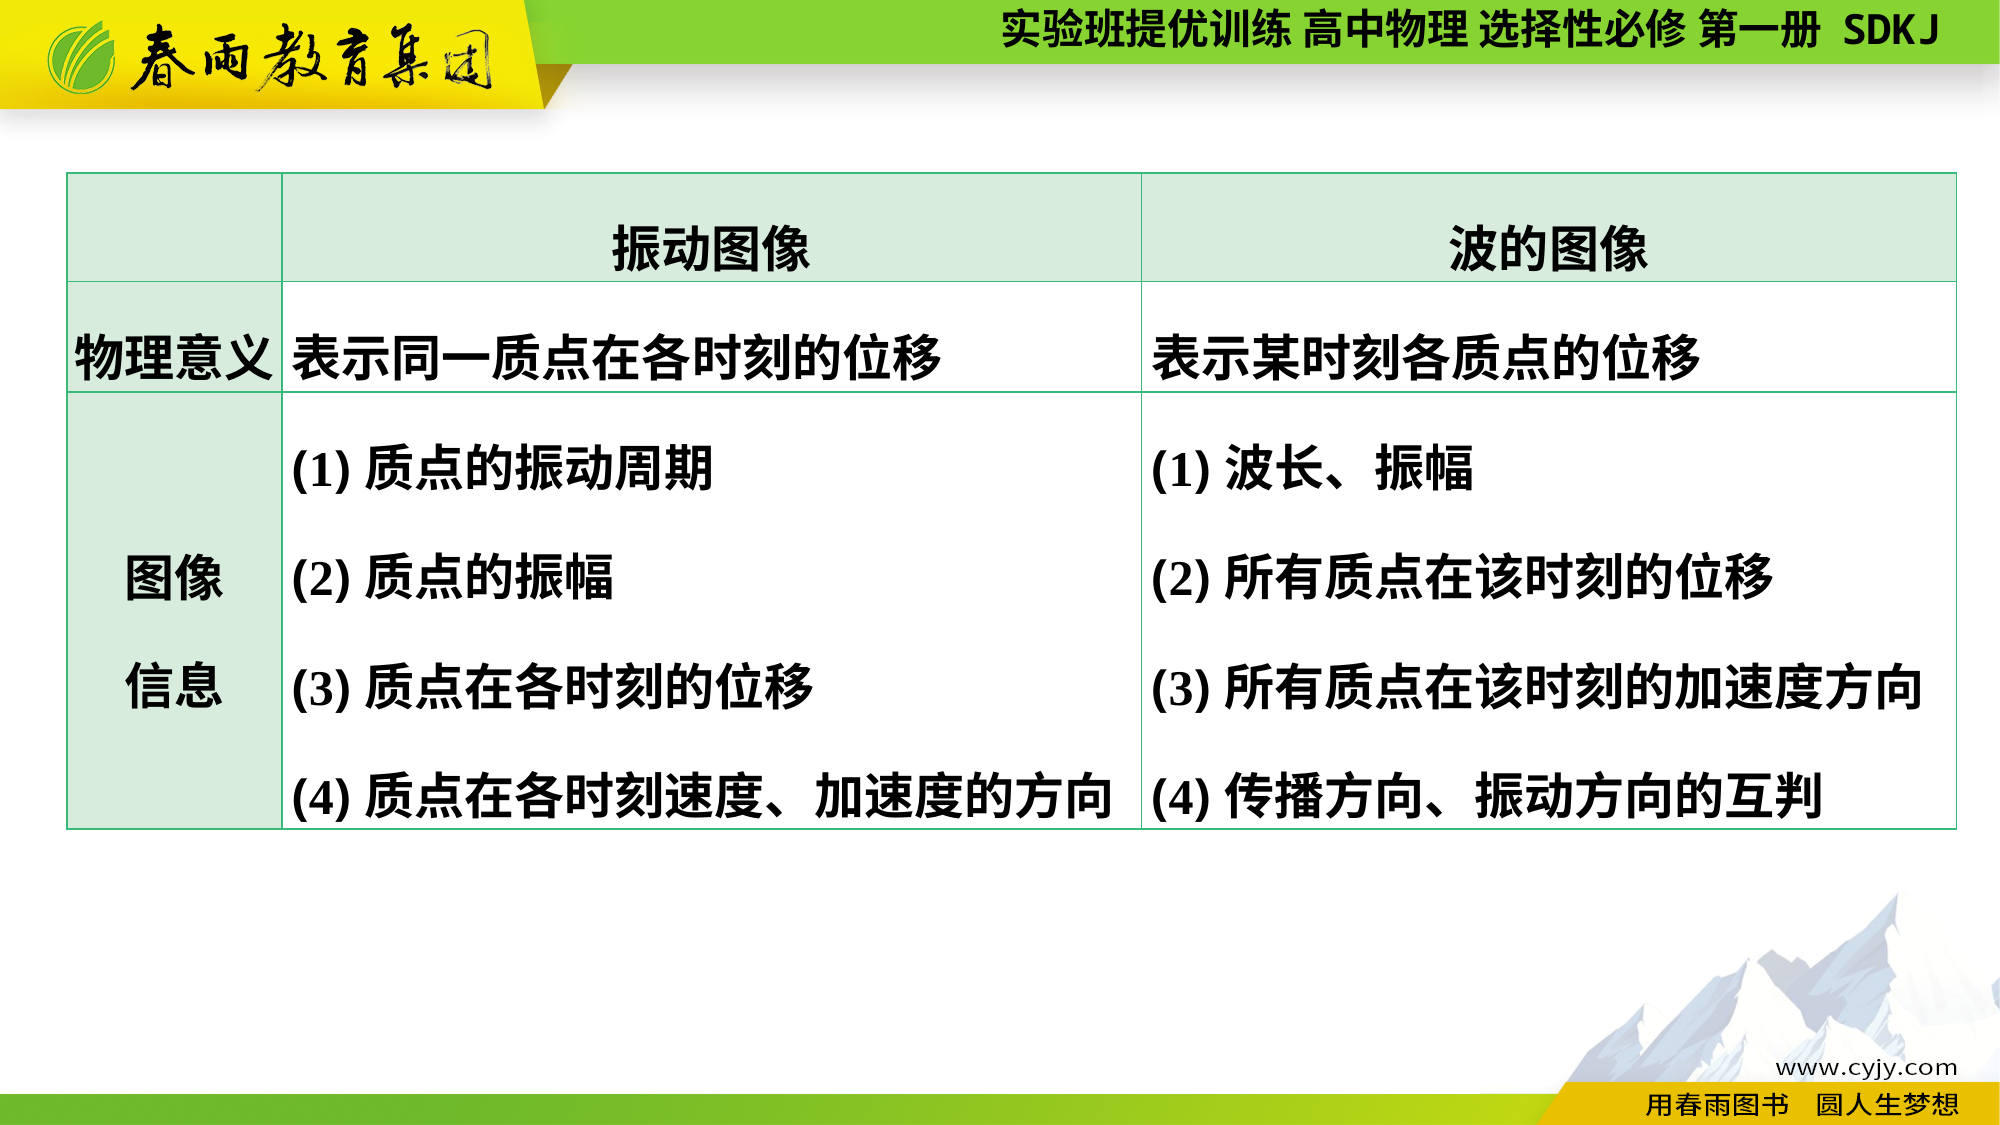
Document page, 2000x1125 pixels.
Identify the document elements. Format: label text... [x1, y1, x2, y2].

table_cell 图像 信息 [68, 393, 281, 828]
table_cell 表示某时刻各质点的位移 [1142, 282, 1956, 391]
table_header [68, 174, 281, 281]
picture [0, 0, 2000, 1125]
table_header 波的图像 [1142, 174, 1956, 281]
table_cell (1)波长、振幅 (2)所有质点在该时刻的位移 (3)所有质点在该时刻的加速度方向 (4)传播方向、振动方向的互判 [1142, 393, 1956, 828]
table_cell (1)质点的振动周期 (2)质点的振幅 (3)质点在各时刻的位移 (4)质点在各时刻速度、加速度的方向 [283, 393, 1141, 828]
table_cell 表示同一质点在各时刻的位移 [283, 282, 1141, 391]
table_header 振动图像 [283, 174, 1141, 281]
table_cell 物理意义 [68, 282, 281, 391]
